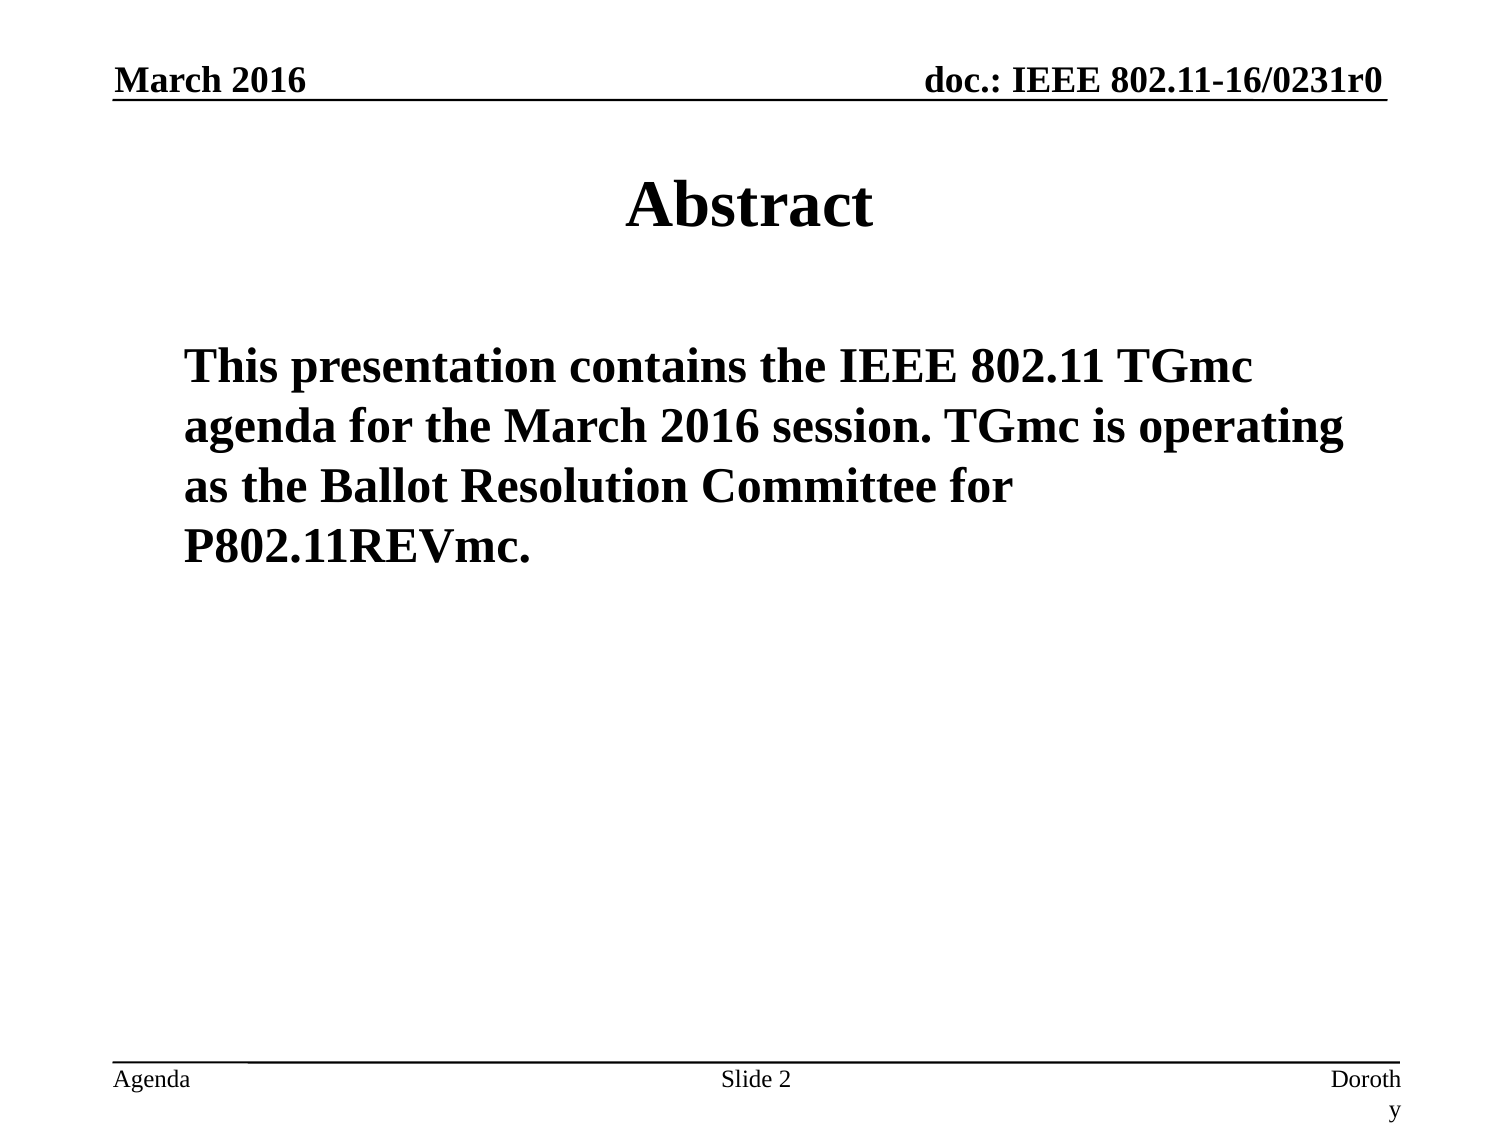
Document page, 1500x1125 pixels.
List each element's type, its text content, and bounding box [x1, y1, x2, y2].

footer Dorothy Stanley, HPE [1325, 1062, 1402, 1093]
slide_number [114, 54, 425, 100]
slide_number Slide 2 [712, 1062, 800, 1093]
title Abstract [112, 112, 1388, 288]
list This presentation contains the IEEE 802.11 TGmc agenda for the March 2016 session. TGmc is operating as the Ballot Resolution Committee for P802.11REVmc. [112, 324, 1388, 1000]
